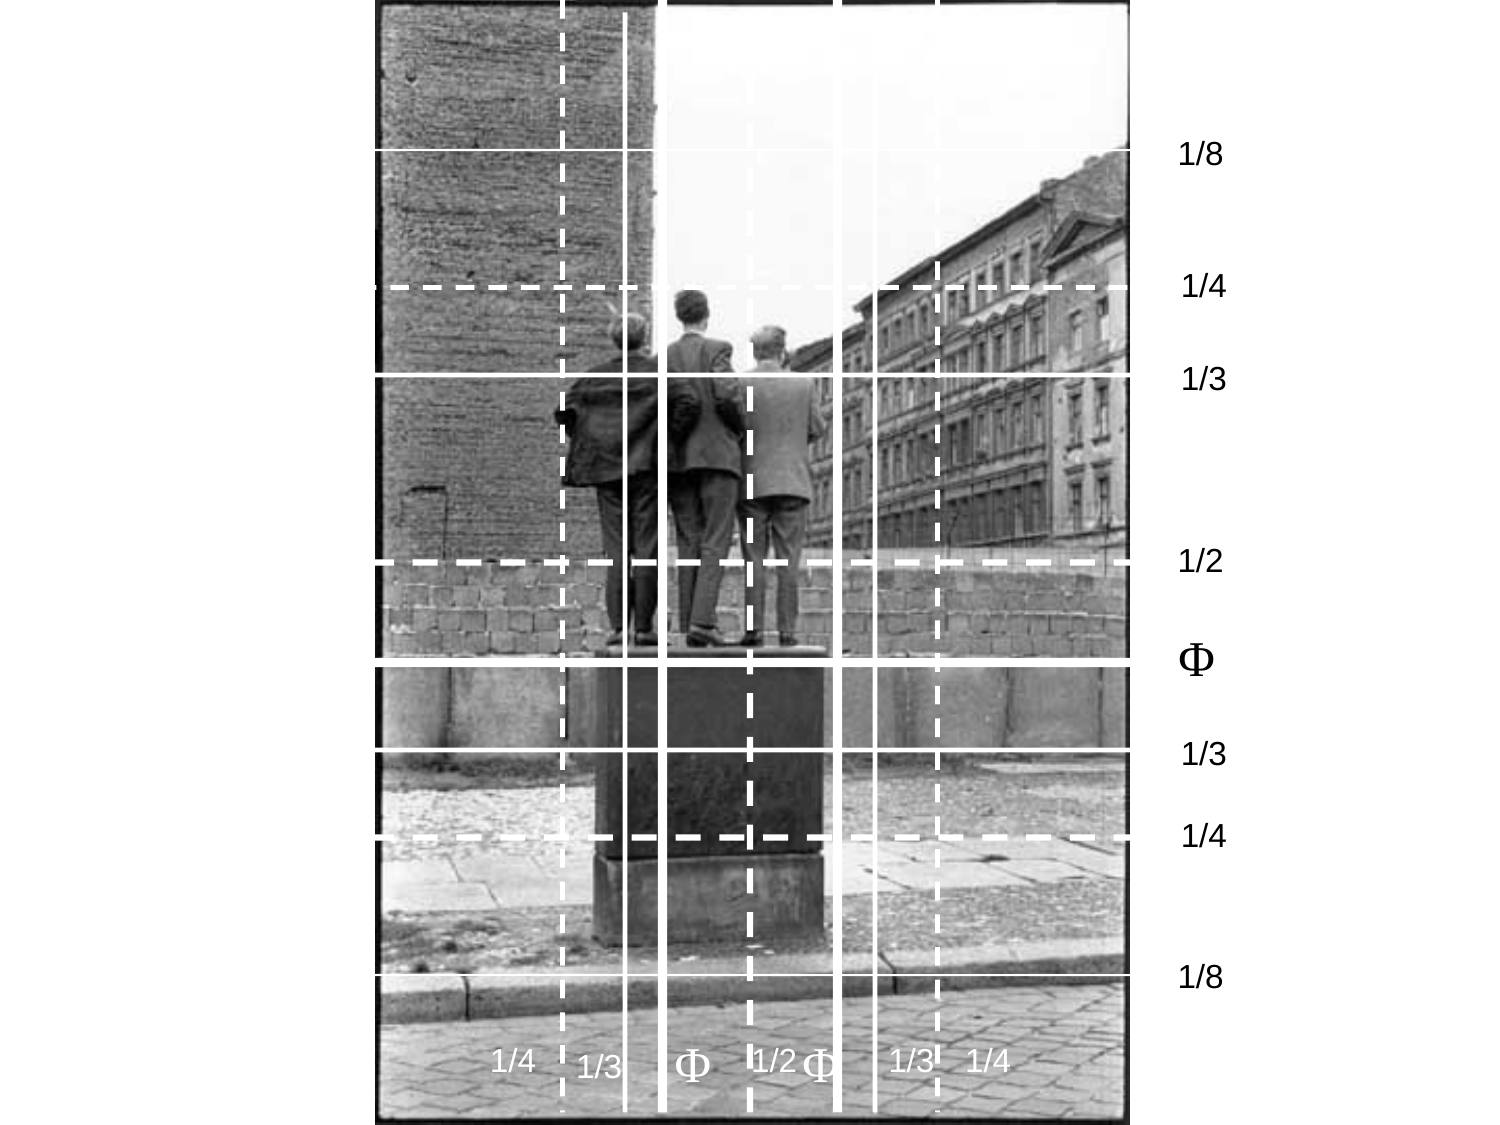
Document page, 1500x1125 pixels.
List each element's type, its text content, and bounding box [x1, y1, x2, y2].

picture [374, 0, 1130, 1125]
text_box 1/3 [1166, 724, 1243, 780]
text_box 1/8 [1162, 947, 1239, 1003]
text_box 1/8 [1162, 124, 1239, 180]
text_box 1/3 [1166, 349, 1243, 405]
text_box 1/2 [1162, 532, 1239, 587]
text_box 1/4 [1166, 257, 1243, 312]
text_box Φ [1163, 619, 1255, 694]
text_box 1/4 [1166, 807, 1243, 862]
